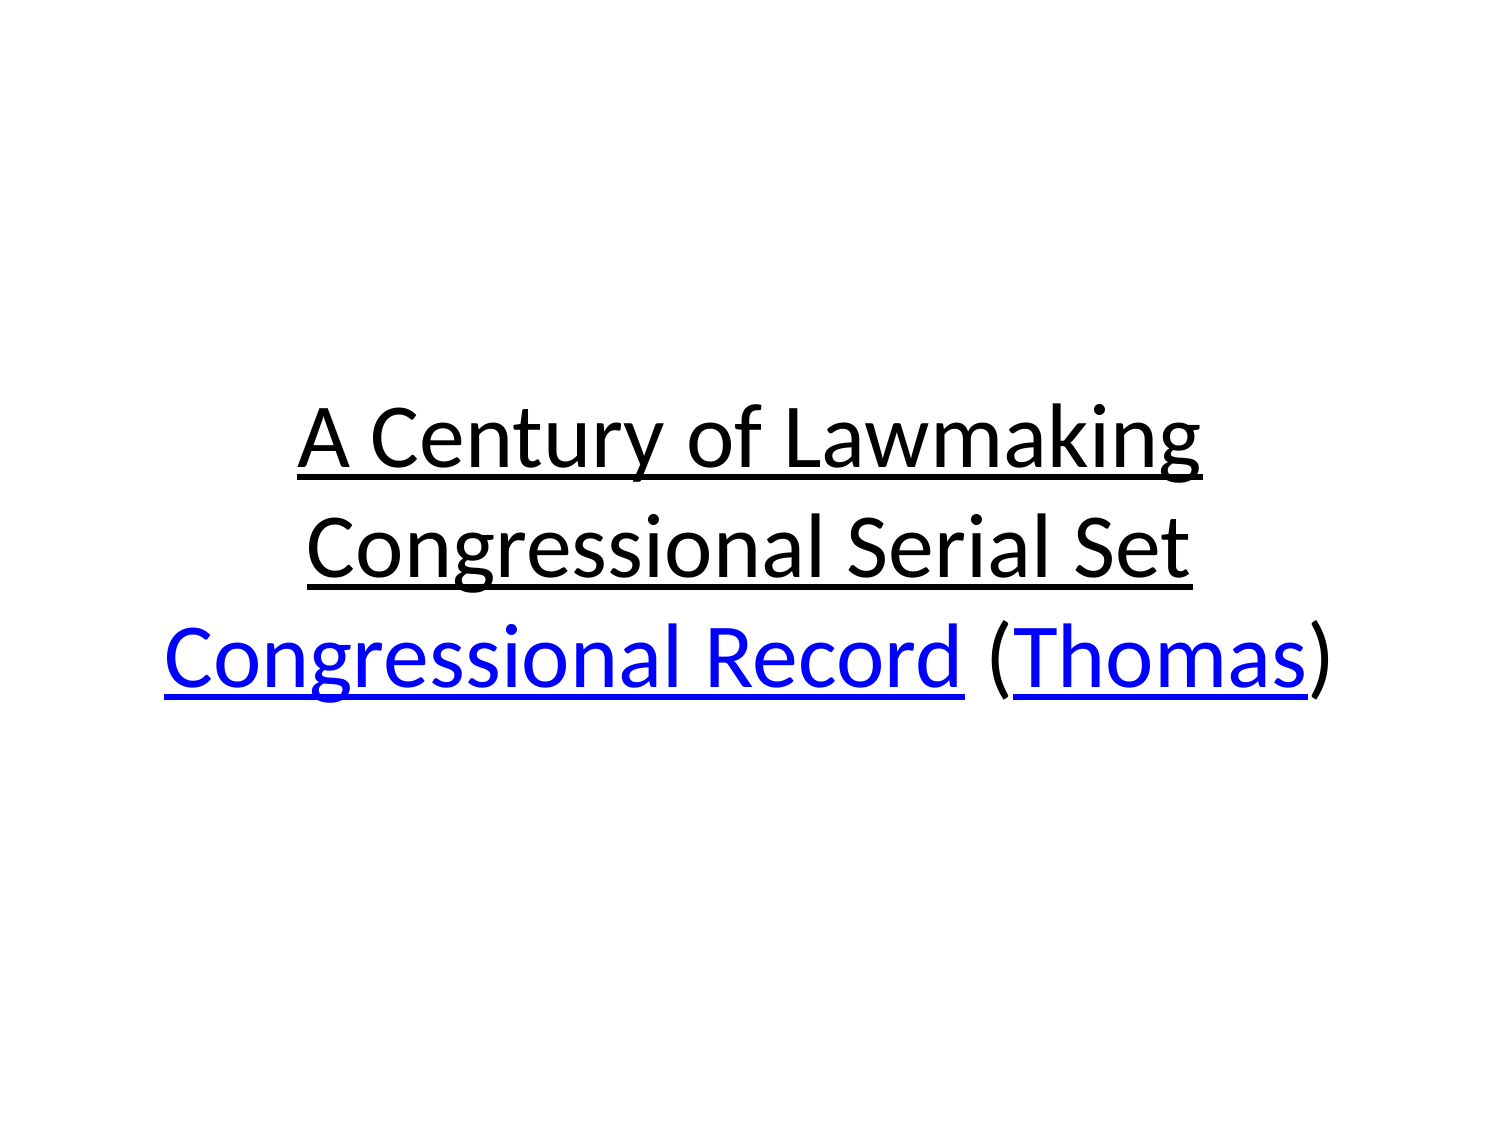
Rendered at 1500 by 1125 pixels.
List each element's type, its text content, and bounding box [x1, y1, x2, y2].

title A Century of Lawmaking Congressional Serial Set Congressional Record (Thomas) [74, 44, 1426, 1038]
